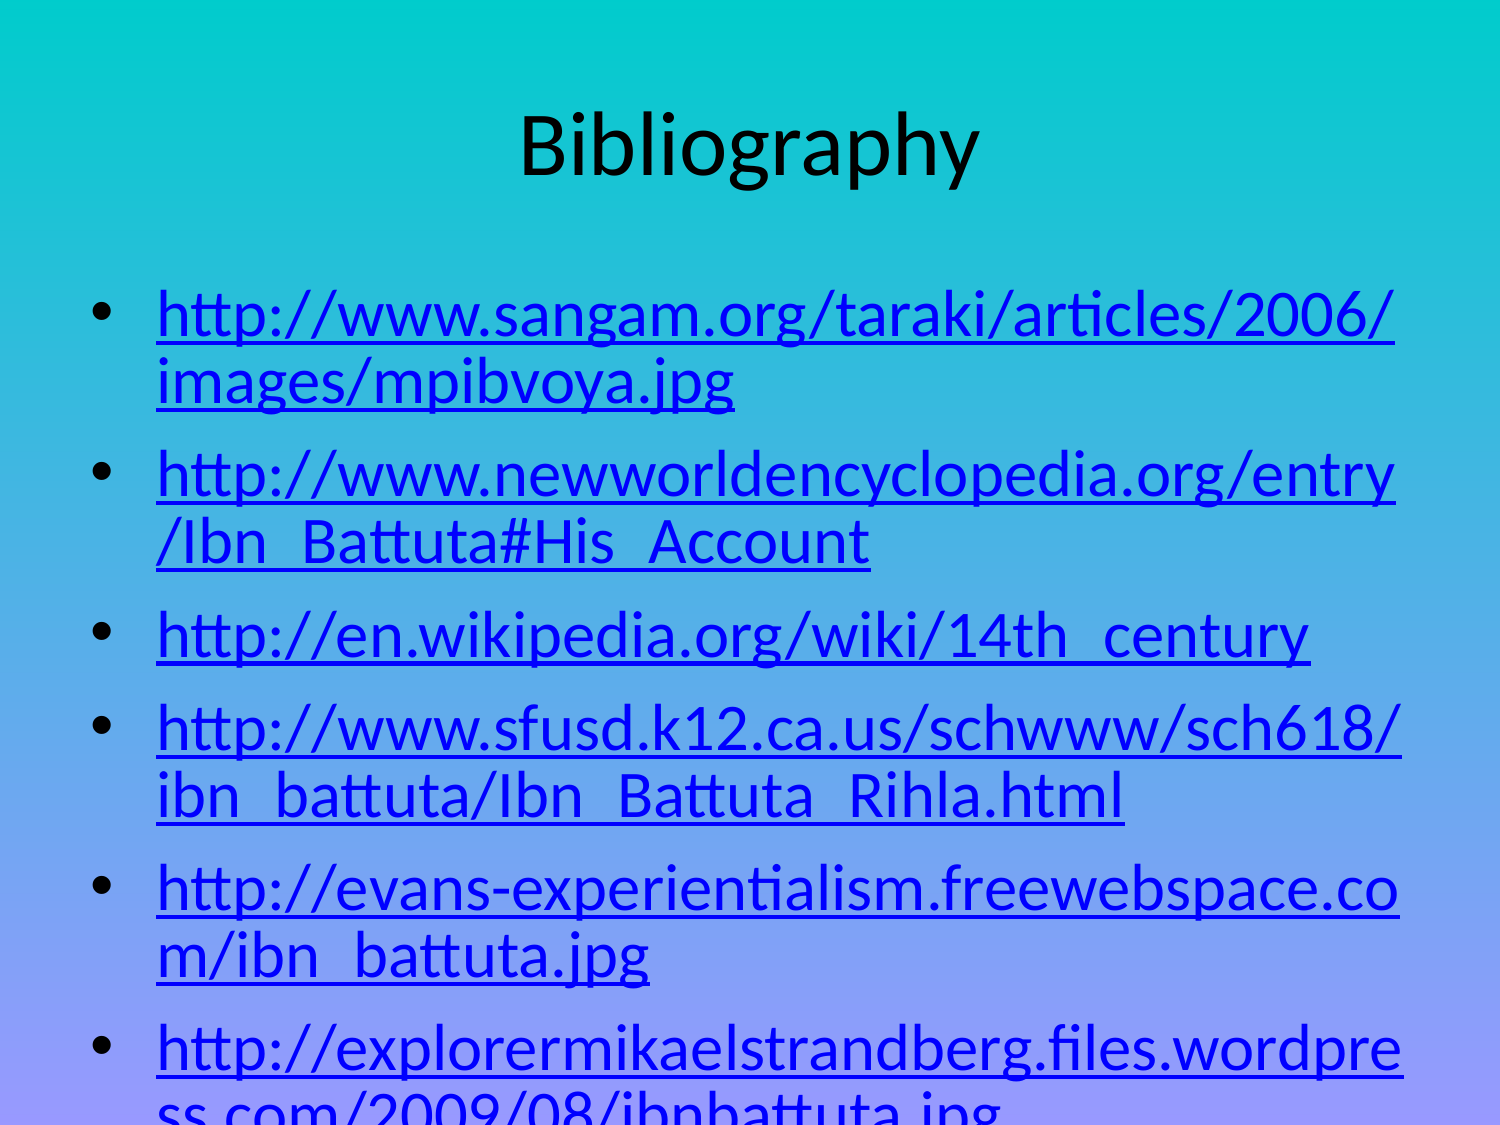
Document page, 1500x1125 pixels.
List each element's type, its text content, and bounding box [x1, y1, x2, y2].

title Bibliography [75, 45, 1425, 233]
list http://www.sangam.org/taraki/articles/2006/images/mpibvoya.jpg http://www.newworldencyclopedia.org/entry/Ibn_Battuta#His_Account http://en.wikipedia.org/wiki/14th_century http://www.sfusd.k12.ca.us/schwww/sch618/ibn_battuta/Ibn_Battuta_Rihla.html http://evans-experientialism.freewebspace.com/ibn_battuta.jpg http://explorermikaelstrandberg.files.wordpress.com/2009/08/ibnbattuta.jpg [75, 262, 1425, 1005]
